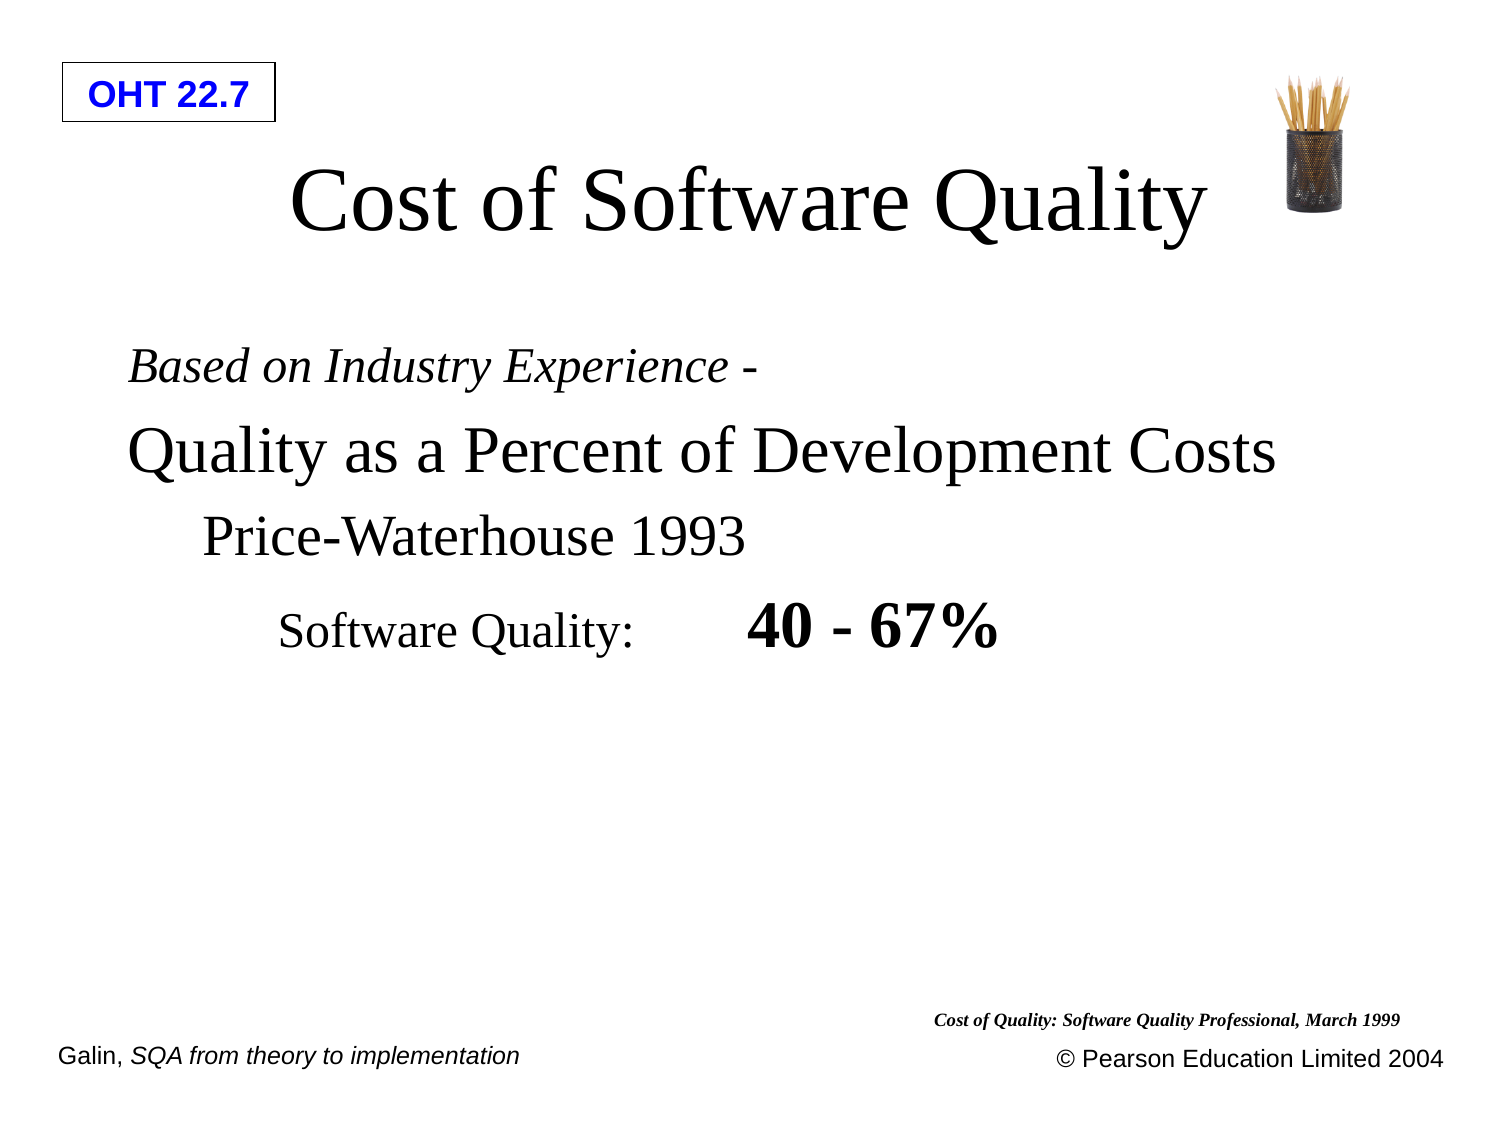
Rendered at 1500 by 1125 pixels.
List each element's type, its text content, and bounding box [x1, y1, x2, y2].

picture [1274, 74, 1350, 213]
list Based on Industry Experience - Quality as a Percent of Development Costs Price-Waterhouse 1993 Software Quality: 40 - 67% [112, 324, 1388, 1001]
title Cost of Software Quality [112, 99, 1388, 288]
text_box Cost of Quality: Software Quality Professional, March 1999 [919, 999, 1415, 1038]
